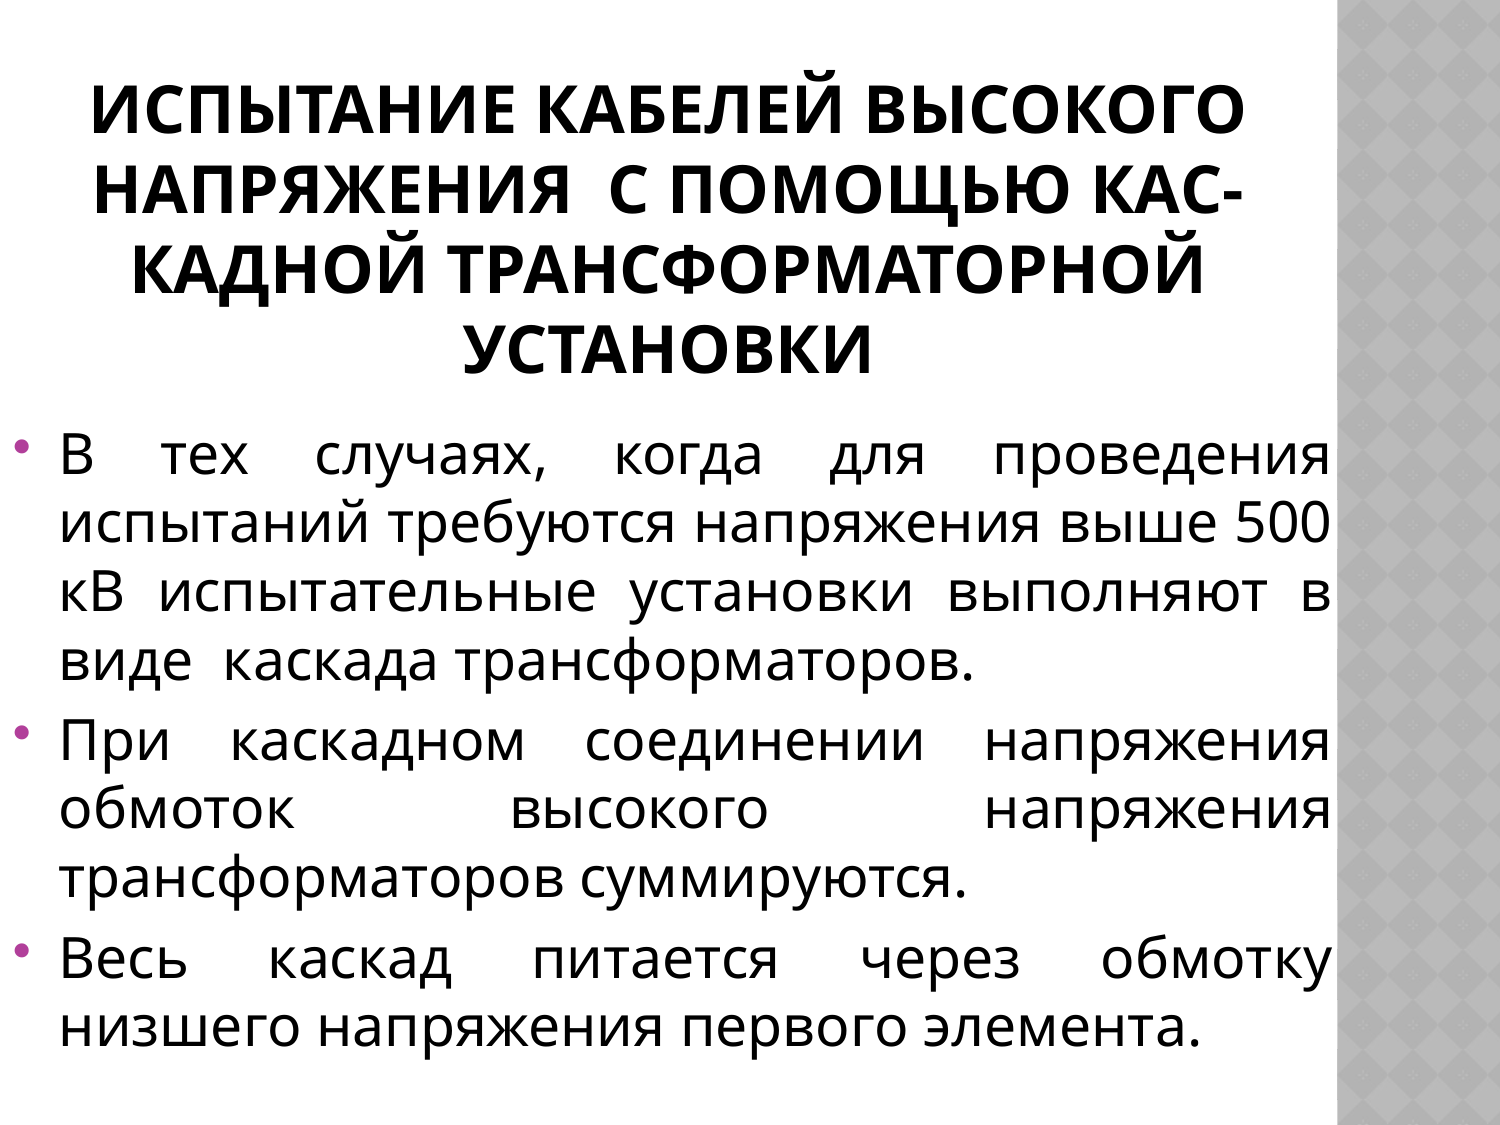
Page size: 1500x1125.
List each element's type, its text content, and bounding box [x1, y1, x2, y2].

title Испытание кабелей Высокого напряжения с помощью кас-кадной трансформаторной установки [75, 52, 1263, 387]
list В тех случаях, когда для проведения испытаний требуются напряжения выше 500 кВ испытательные установки выполняют в виде каскада трансформаторов. При каскадном соединении напряжения обмоток высокого напряжения трансформаторов суммируются. Весь каскад питается через обмотку низшего напряжения первого элемента. [0, 410, 1348, 1090]
